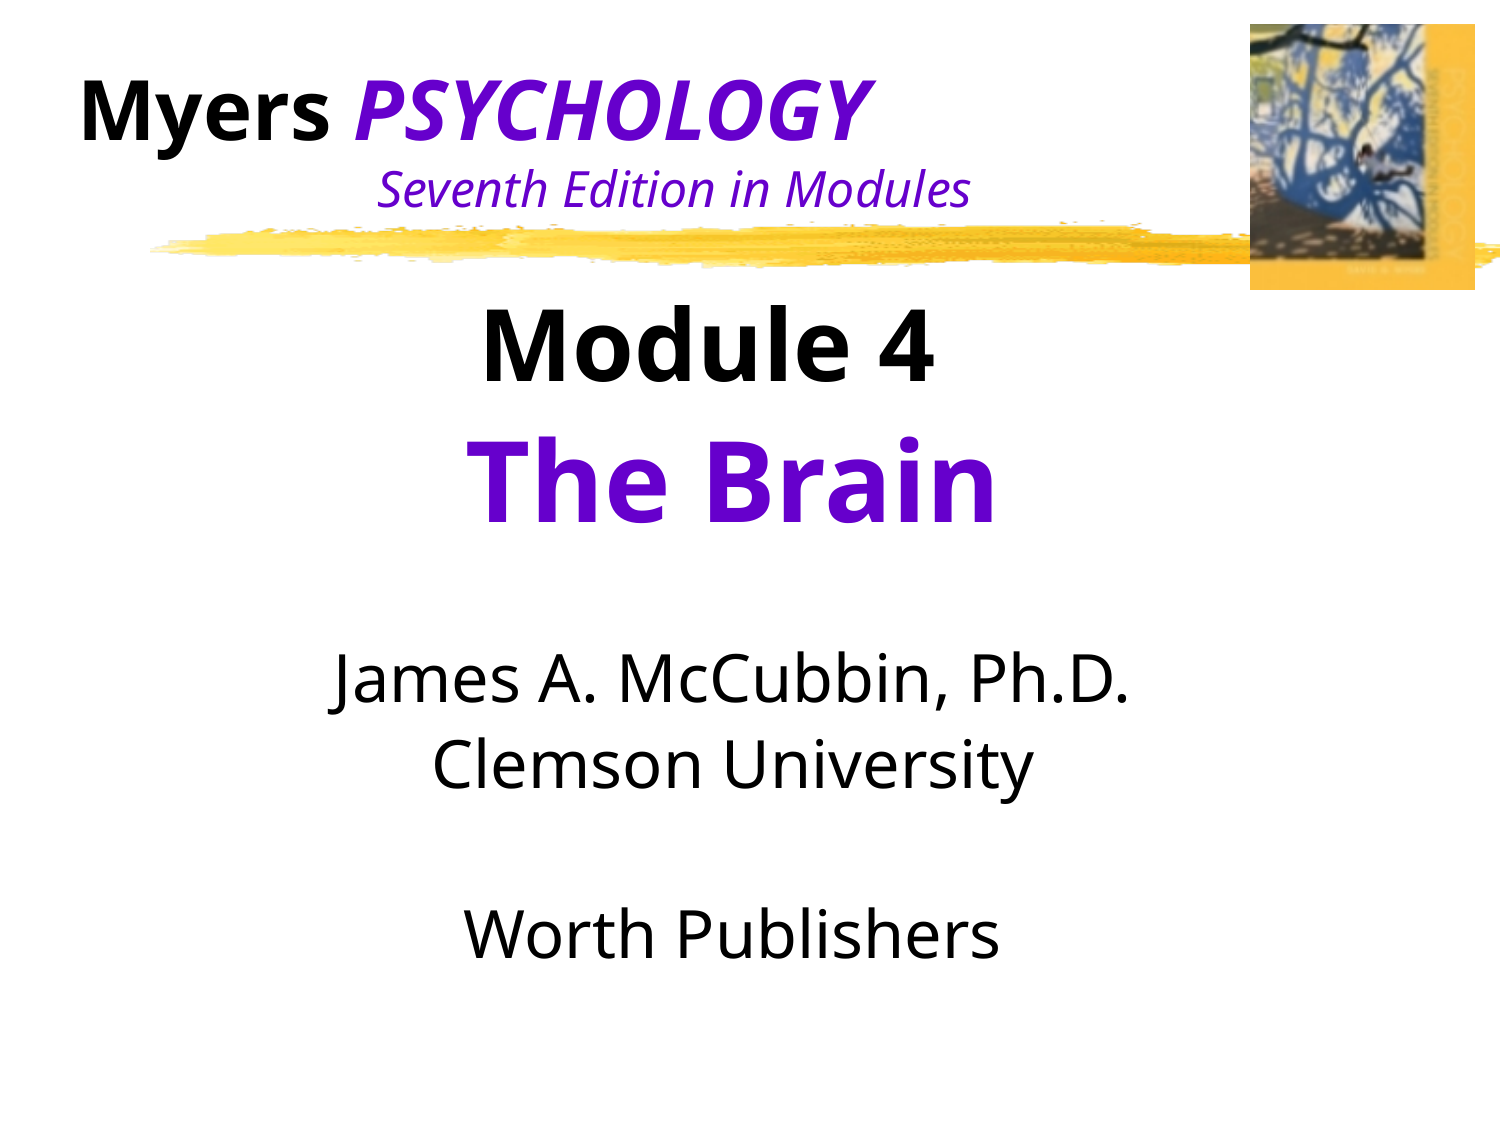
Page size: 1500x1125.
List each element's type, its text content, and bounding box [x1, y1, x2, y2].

title Myers PSYCHOLOGY Seventh Edition in Modules [62, 37, 1209, 226]
list Module 4 The Brain James A. McCubbin, Ph.D. Clemson University Worth Publishers [62, 287, 1405, 1035]
picture [150, 24, 1500, 290]
